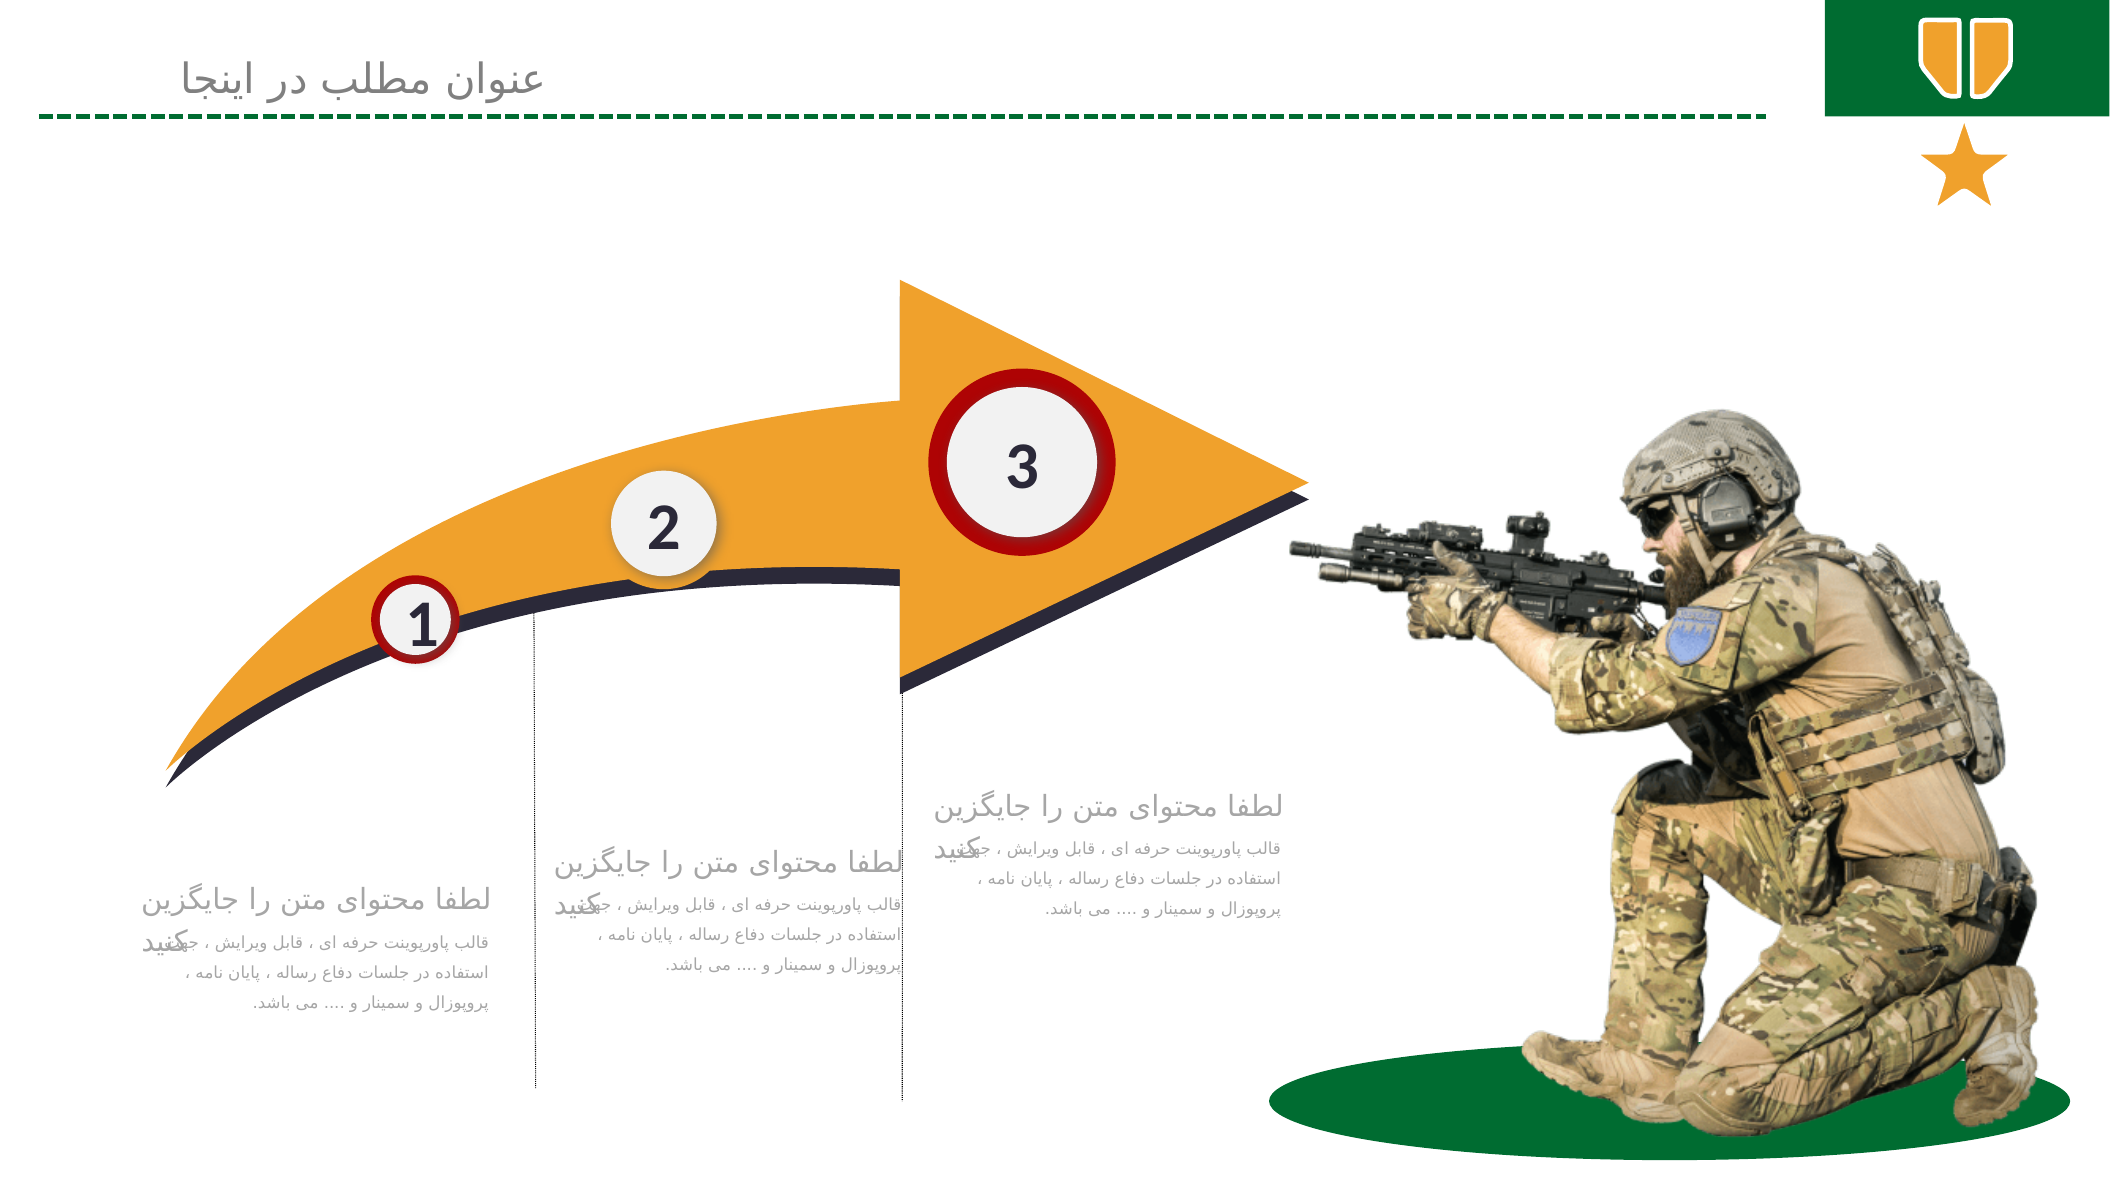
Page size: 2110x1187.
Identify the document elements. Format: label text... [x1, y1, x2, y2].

text_box لطفا محتوای متن را جایگزین کنید [125, 865, 524, 966]
text_box لطفا محتوای متن را جایگزین کنید [537, 828, 937, 928]
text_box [928, 368, 1116, 556]
text_box [1267, 1090, 1274, 1112]
text_box [2064, 1089, 2072, 1113]
text_box قالب پاورپوينت حرفه ای ، قابل ویرایش ، جهت استفاده در جلسات دفاع رساله ، پایان نامه ، پروپوزال و سمینار و .... می باشد. [917, 872, 1274, 925]
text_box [165, 279, 1309, 788]
text_box لطفا محتوای متن را جایگزین کنید [917, 788, 1274, 872]
picture [1274, 388, 2064, 1154]
text_box [1478, 1154, 1861, 1162]
text_box قالب پاورپوينت حرفه ای ، قابل ویرایش ، جهت استفاده در جلسات دفاع رساله ، پایان نامه ، پروپوزال و سمینار و .... می باشد. [125, 966, 504, 1019]
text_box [597, 457, 730, 590]
text_box قالب پاورپوينت حرفه ای ، قابل ویرایش ، جهت استفاده در جلسات دفاع رساله ، پایان نامه ، پروپوزال و سمینار و .... می باشد. [537, 928, 916, 982]
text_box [371, 575, 460, 664]
text_box عنوان مطلب در اینجا [59, 44, 563, 107]
